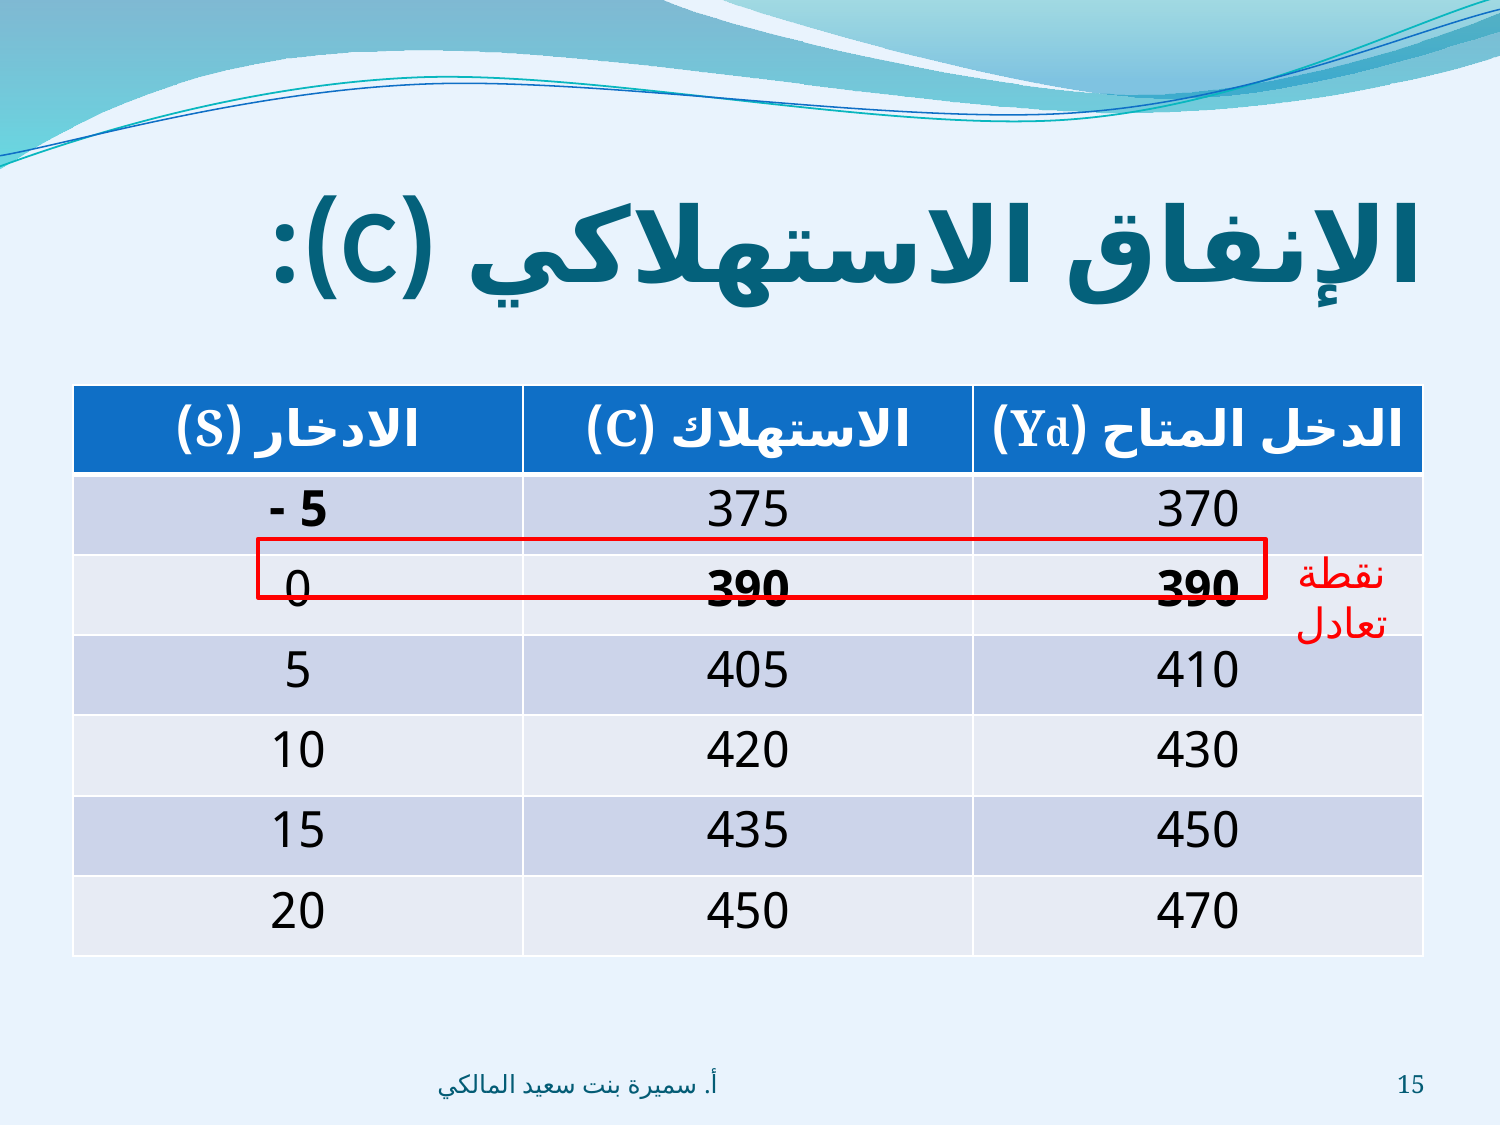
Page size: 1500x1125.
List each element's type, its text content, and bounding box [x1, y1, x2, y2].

table_cell 10 [74, 716, 522, 795]
table_cell 430 [974, 716, 1422, 795]
table_cell 20 [74, 877, 522, 955]
table_header الدخل المتاح (Yd) [974, 386, 1422, 472]
table_cell 15 [74, 797, 522, 875]
table_header الادخار (S) [74, 386, 522, 472]
table_cell 420 [524, 716, 972, 795]
table_cell 450 [524, 877, 972, 955]
title الإنفاق الاستهلاكي (C): [75, 115, 1425, 303]
table_cell 5 [74, 636, 522, 714]
footer أ. سميرة بنت سعيد المالكي [437, 1042, 988, 1103]
table_cell 0 [74, 556, 522, 634]
table_cell 405 [524, 636, 972, 714]
table_cell 410 [974, 636, 1422, 714]
table_cell 435 [524, 797, 972, 875]
table_cell 390 [974, 600, 1242, 634]
text_box [256, 537, 1268, 600]
table_cell 470 [974, 877, 1422, 955]
slide_number 15 [1299, 1042, 1425, 1103]
text_box نقطة تعادل [1242, 538, 1442, 654]
table_header الاستهلاك (C) [524, 386, 972, 472]
table_cell 5 - [74, 477, 522, 554]
table_cell 370 [974, 477, 1422, 538]
table_cell 450 [974, 797, 1422, 875]
table_cell 375 [524, 477, 972, 537]
table_cell 390 [524, 600, 972, 634]
